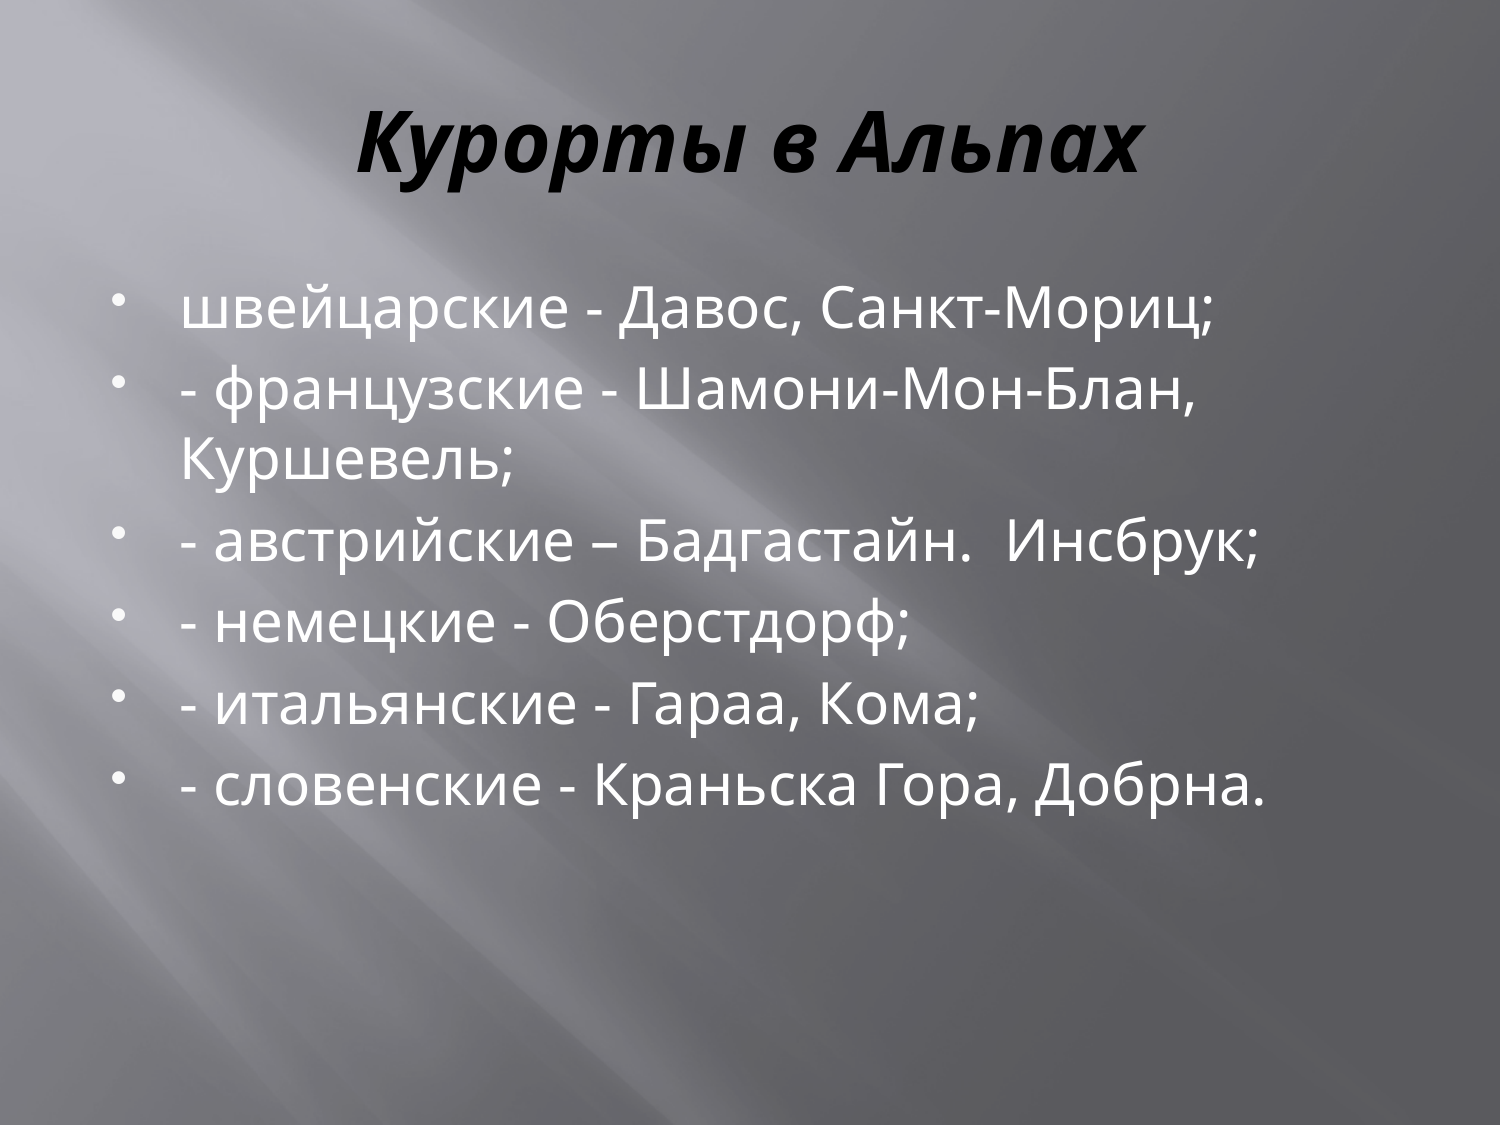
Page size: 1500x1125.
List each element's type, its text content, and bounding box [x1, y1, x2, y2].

list швейцарские - Давос, Санкт-Мориц; - французские - Шамони-Мон-Блан, Куршевель; - австрийские – Бадгастайн. Инсбрук; - немецкие - Оберстдорф; - итальянские - Гараа, Кома; - словенские - Краньска Гора, Добрна. [75, 262, 1425, 1035]
title Курорты в Альпах [75, 45, 1425, 233]
